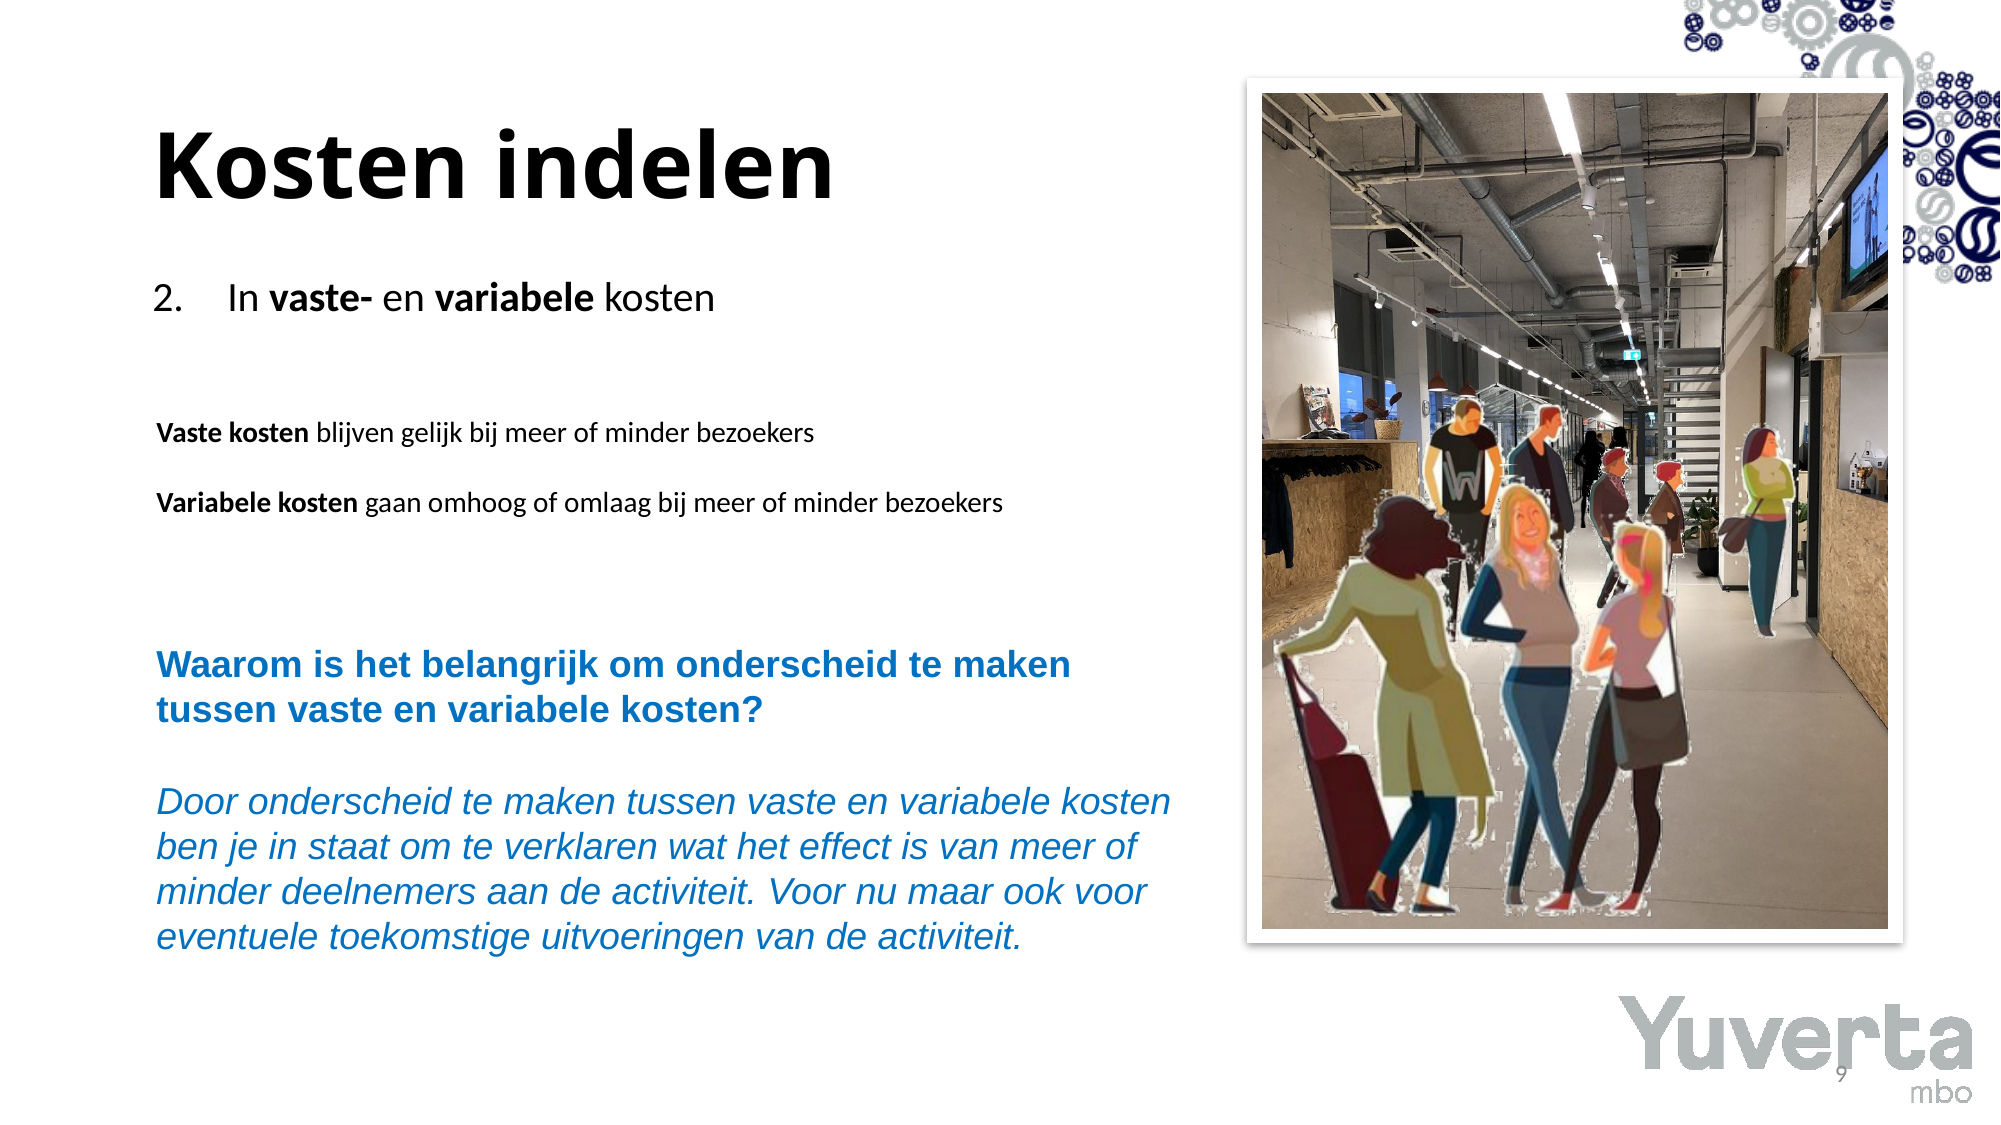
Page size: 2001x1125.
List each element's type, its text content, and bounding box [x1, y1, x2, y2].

title Kosten indelen [137, 59, 1863, 278]
text_box Door onderscheid te maken tussen vaste en variabele kosten ben je in staat om te verklaren wat het effect is van meer of minder deelnemers aan de activiteit. Voor nu maar ook voor eventuele toekomstige uitvoeringen van de activiteit. [141, 769, 1204, 965]
slide_number 9 [1412, 1042, 1863, 1103]
text_box Waarom is het belangrijk om onderscheid te maken tussen vaste en variabele kosten? [141, 632, 1163, 738]
text_box Vaste kosten blijven gelijk bij meer of minder bezoekers Variabele kosten gaan omhoog of omlaag bij meer of minder bezoekers [141, 405, 1204, 526]
text_box In vaste- en variabele kosten [137, 262, 1139, 327]
picture [0, 0, 2000, 1125]
